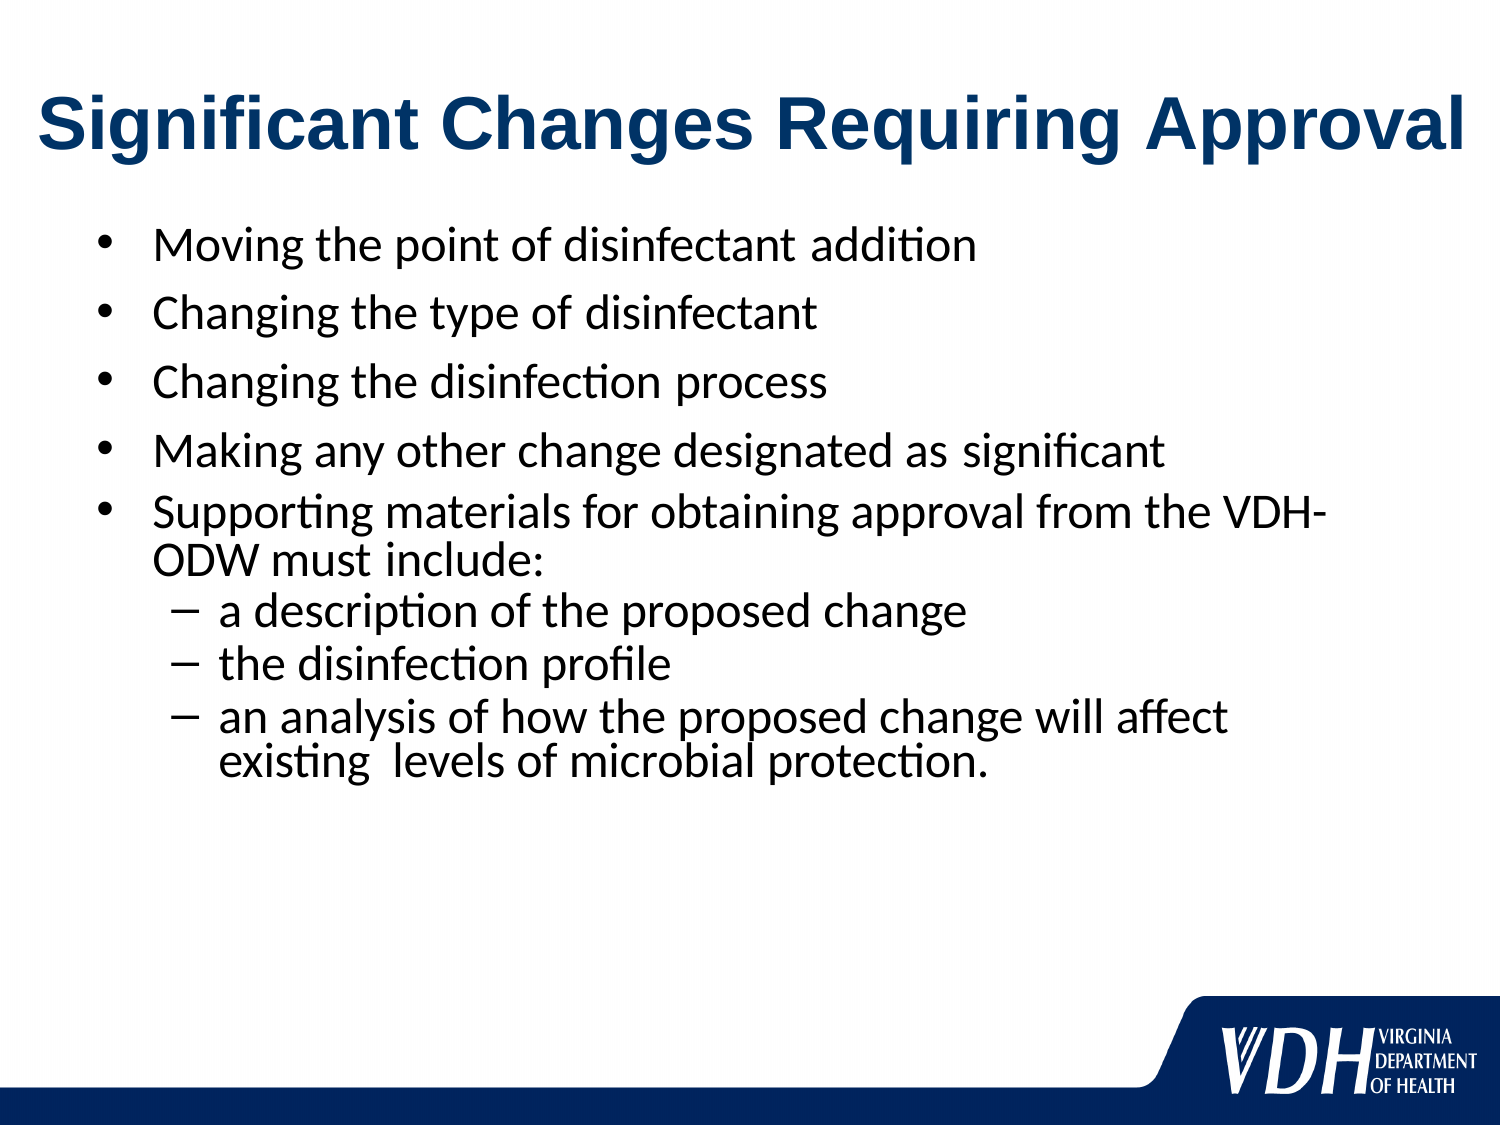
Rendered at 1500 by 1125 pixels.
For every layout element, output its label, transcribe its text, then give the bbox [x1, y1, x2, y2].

text_box Moving the point of disinfectant addition Changing the type of disinfectant Changing the disinfection process Making any other change designated as significant Supporting materials for obtaining approval from the VDH-ODW must include: a description of the proposed change the disinfection profile an analysis of how the proposed change will affect existing levels of microbial protection. [94, 200, 1406, 788]
picture [0, 0, 1500, 1125]
title Significant Changes Requiring Approval [37, 23, 1475, 214]
